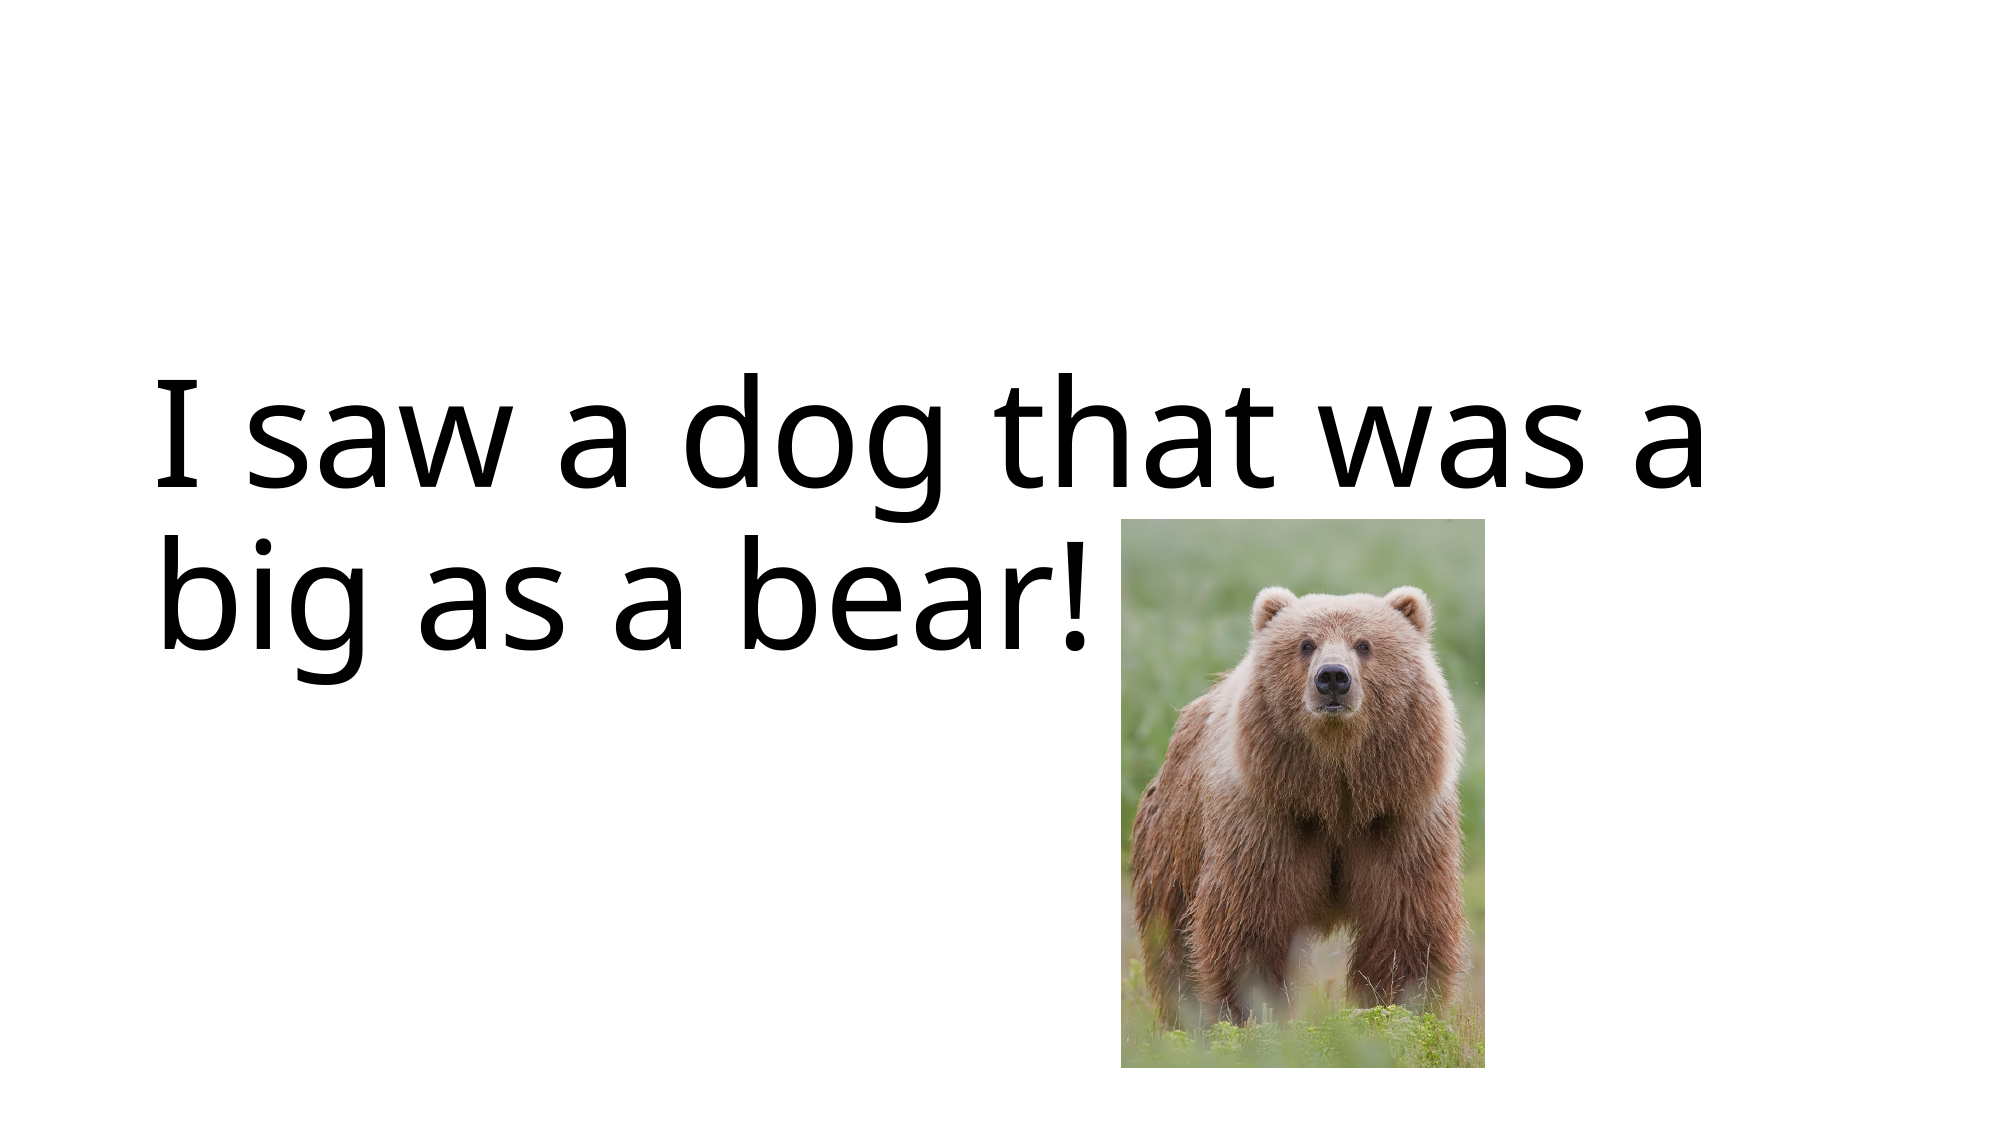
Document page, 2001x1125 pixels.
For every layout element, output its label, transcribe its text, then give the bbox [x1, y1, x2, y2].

title I saw a dog that was a big as a bear! [137, 411, 1863, 629]
picture [1121, 519, 1485, 1068]
